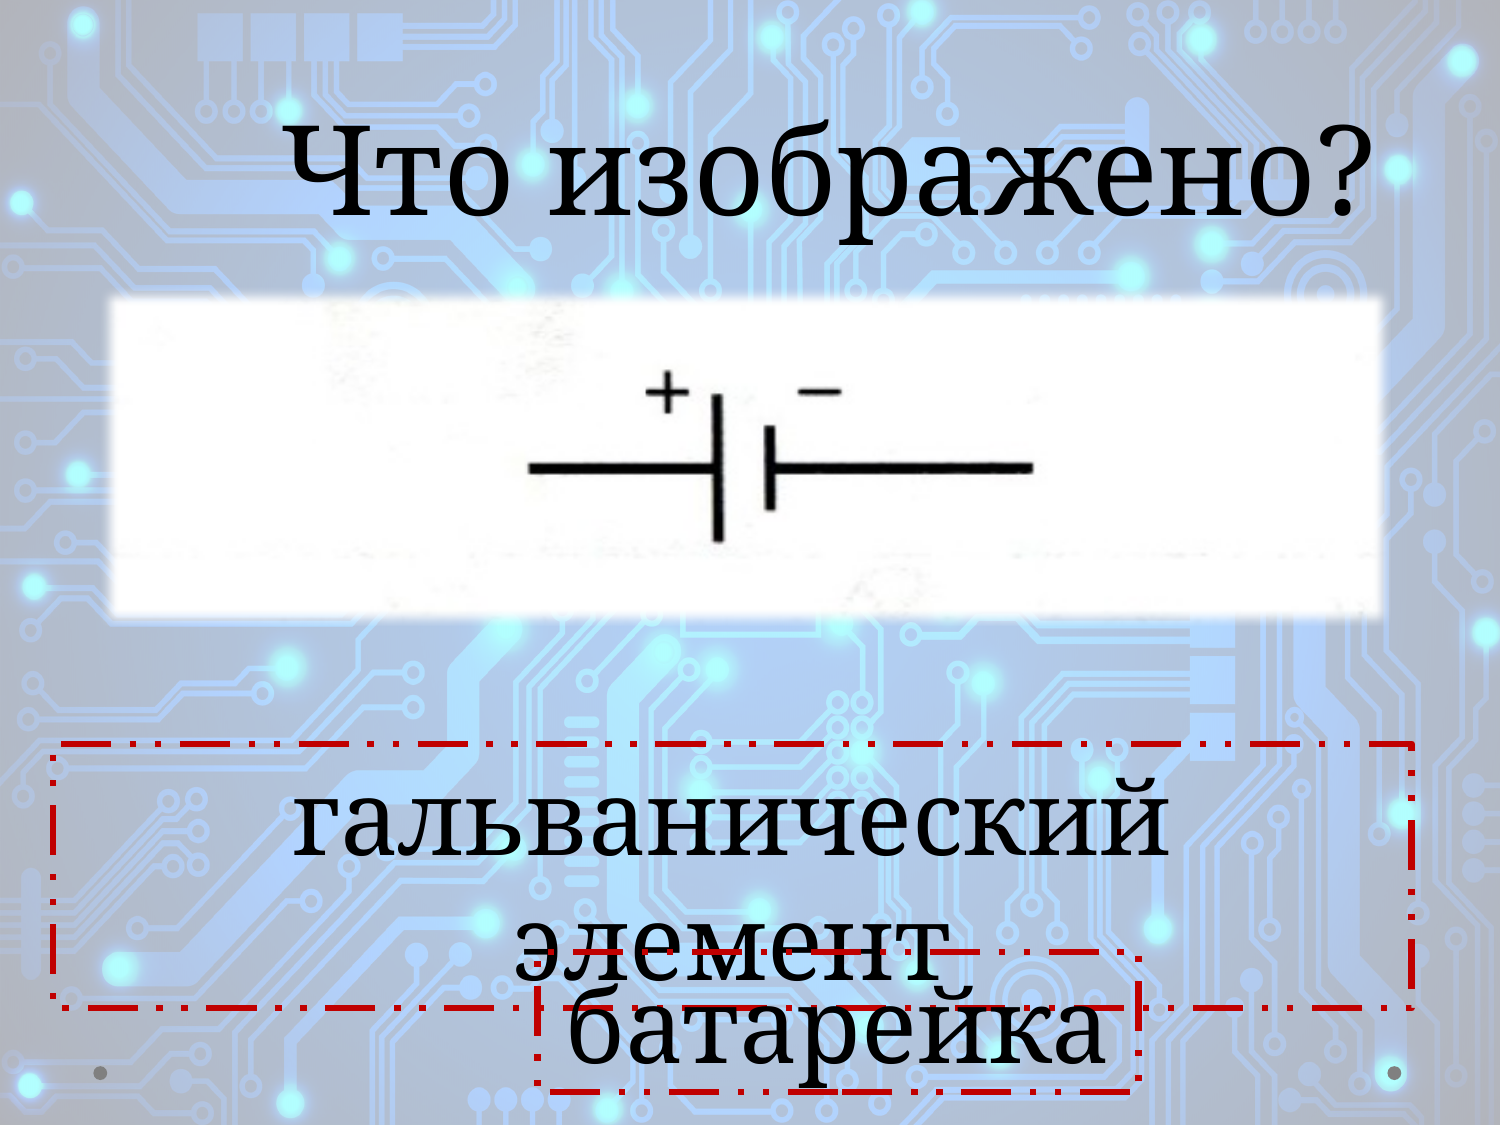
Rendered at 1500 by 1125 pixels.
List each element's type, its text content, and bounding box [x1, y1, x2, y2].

text_box батарейка [537, 952, 1139, 1092]
text_box Что изображено? [265, 82, 1412, 248]
picture [100, 287, 1392, 627]
text_box гальванический элемент [53, 743, 1412, 1009]
